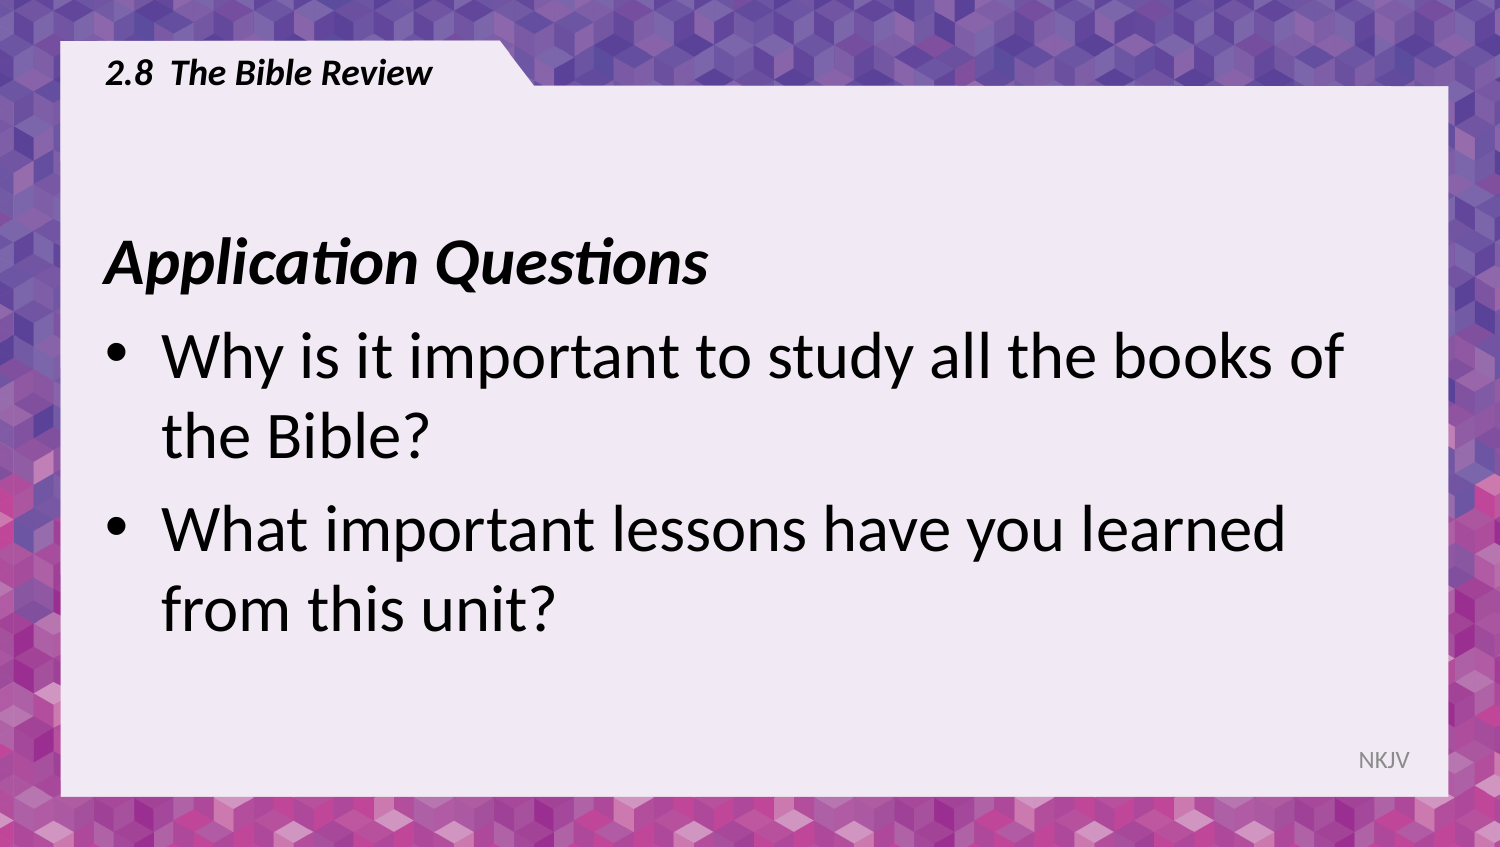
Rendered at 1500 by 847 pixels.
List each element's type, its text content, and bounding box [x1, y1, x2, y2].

title 2.8 The Bible Review [89, 33, 1420, 108]
picture [0, 0, 1500, 847]
footer NKJV [950, 736, 1425, 782]
list Application Questions Why is it important to study all the books of the Bible? What important lessons have you learned from this unit? [89, 141, 1403, 722]
